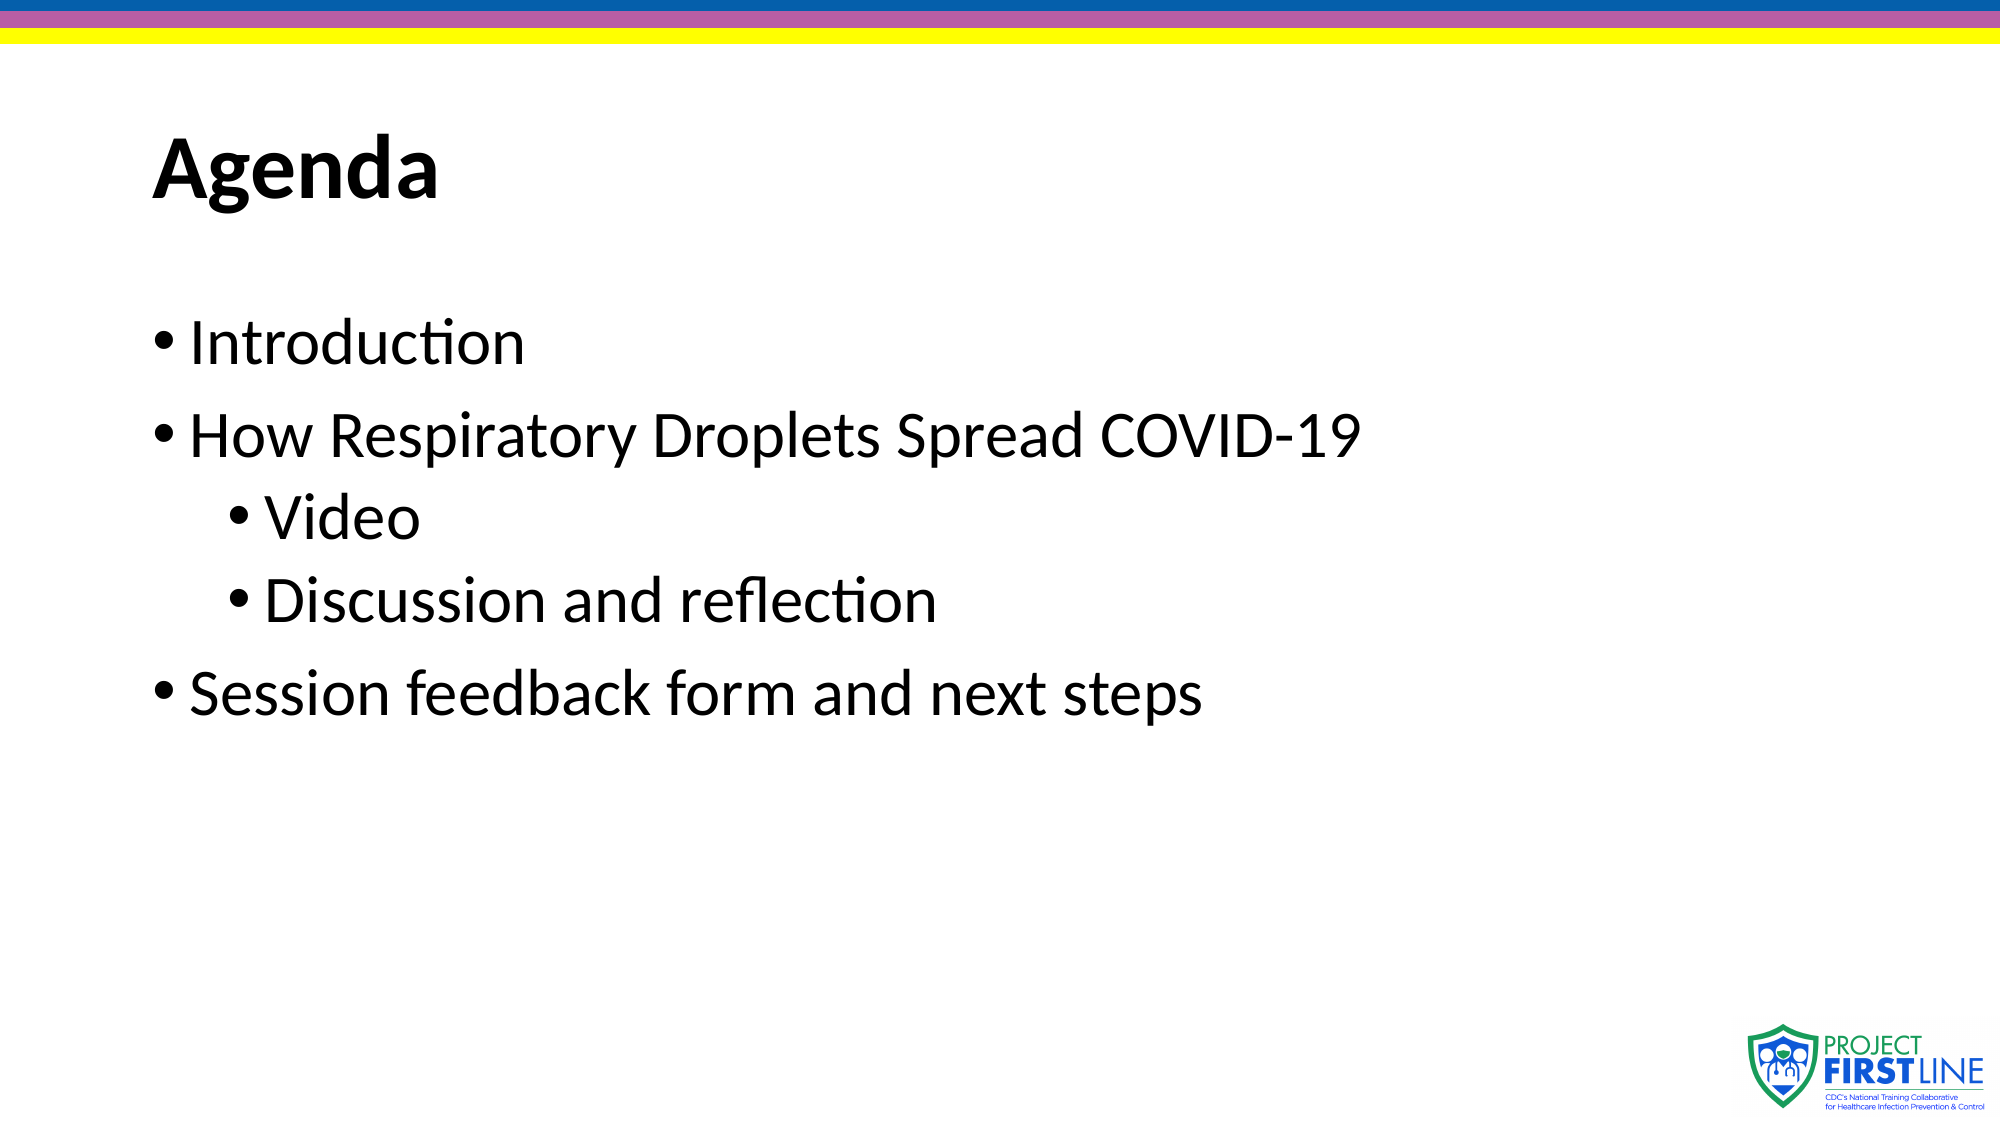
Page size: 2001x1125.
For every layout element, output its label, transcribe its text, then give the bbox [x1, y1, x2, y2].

text_box [0, 0, 2000, 11]
title Agenda [137, 59, 1863, 278]
text_box [0, 28, 2000, 44]
list Introduction How Respiratory Droplets Spread COVID-19 Video Discussion and reflection Session feedback form and next steps [137, 299, 1863, 1014]
text_box [0, 11, 2000, 28]
picture [1731, 1016, 2000, 1117]
